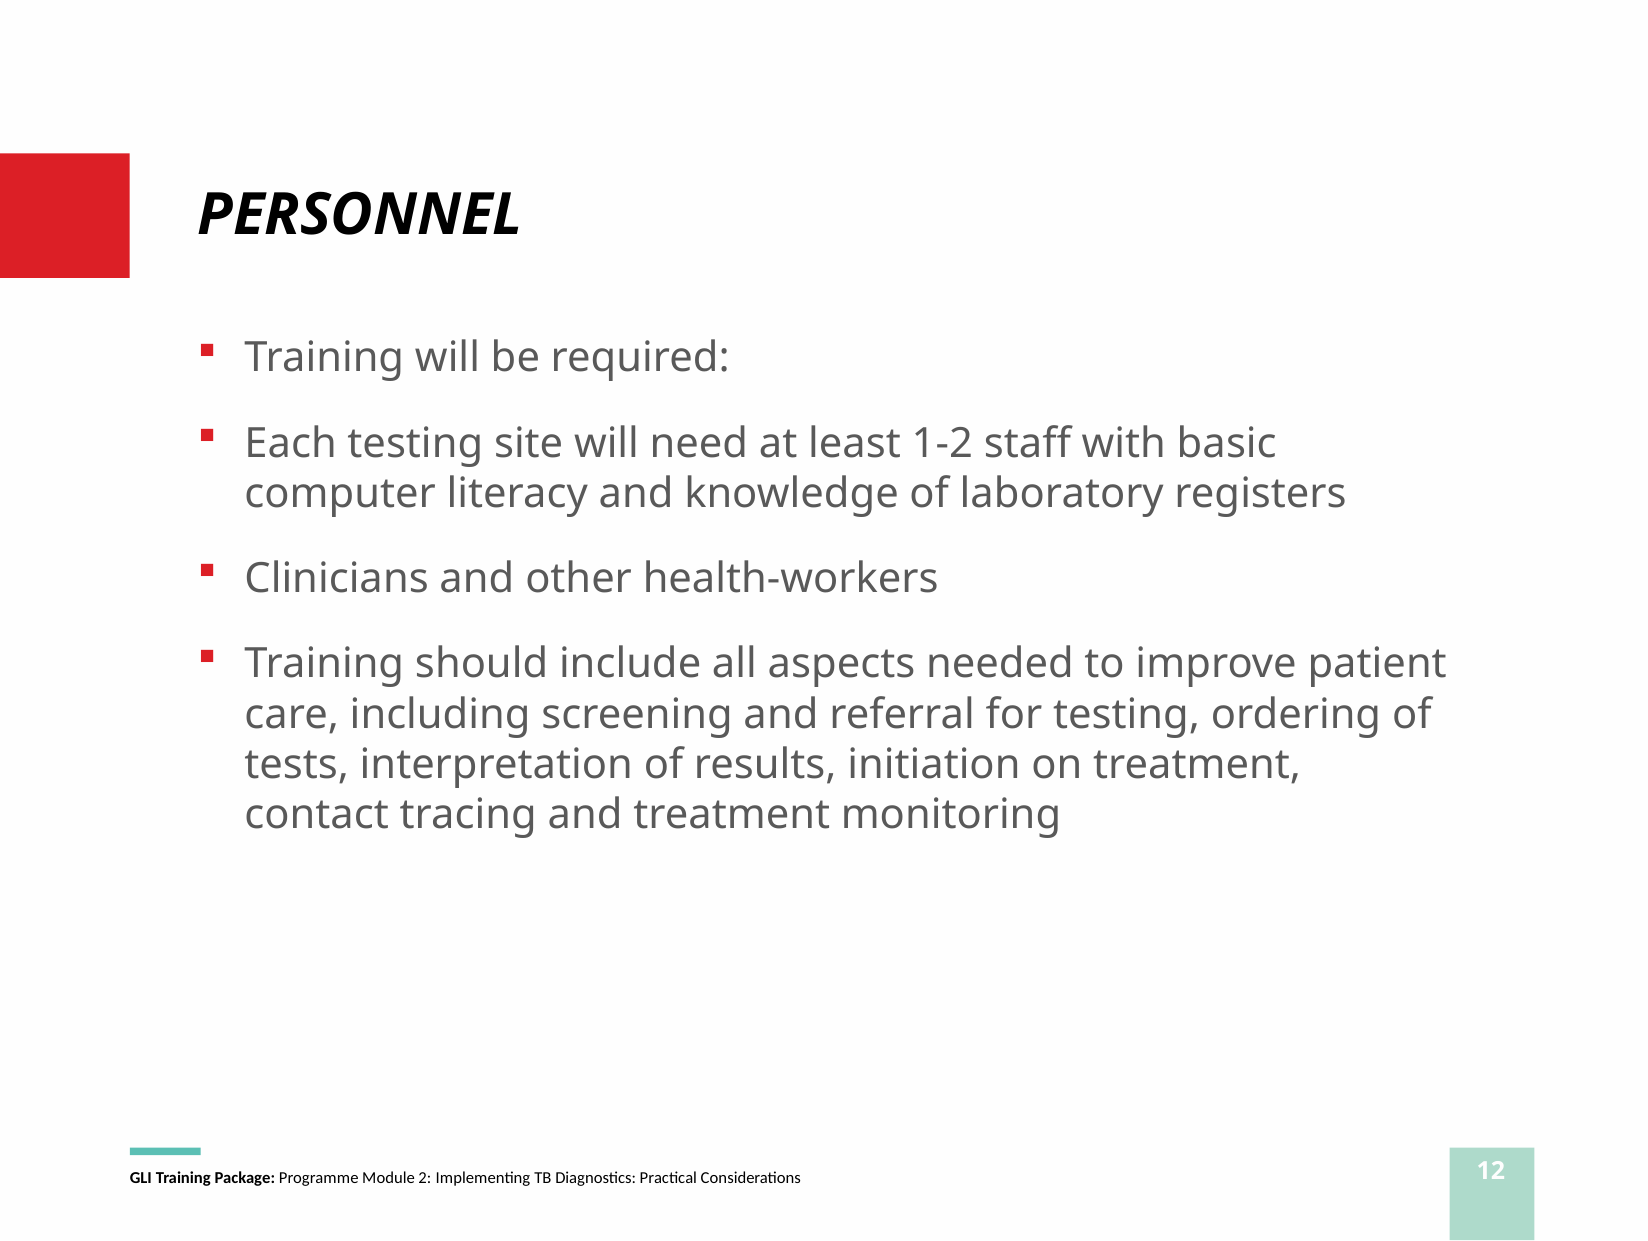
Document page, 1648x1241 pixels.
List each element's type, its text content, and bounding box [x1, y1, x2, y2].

list Training will be required: Each testing site will need at least 1-2 staff with basic computer literacy and knowledge of laboratory registers Clinicians and other health-workers Training should include all aspects needed to improve patient care, including screening and referral for testing, ordering of tests, interpretation of results, initiation on treatment, contact tracing and treatment monitoring [197, 330, 1450, 1087]
title PERSONNEL [197, 153, 1450, 278]
